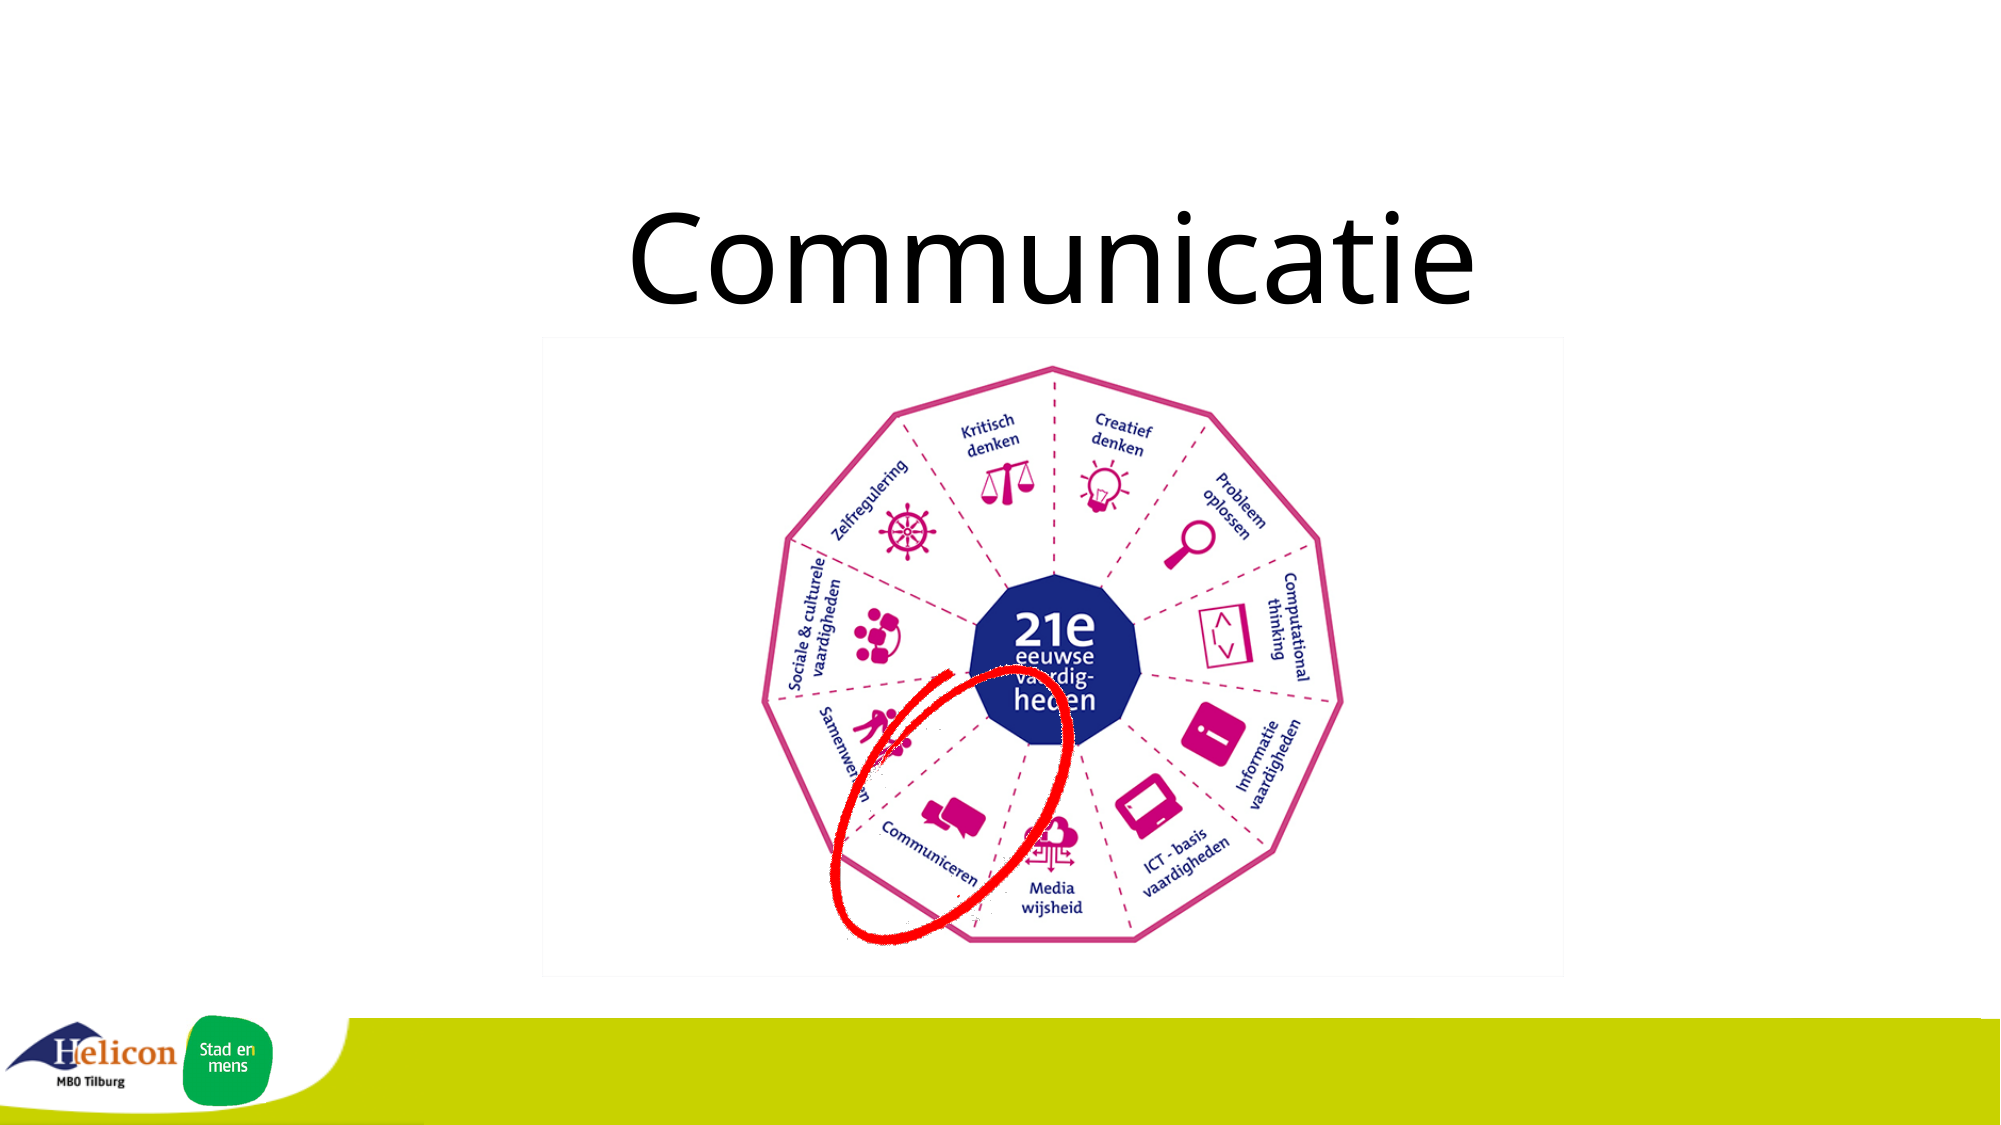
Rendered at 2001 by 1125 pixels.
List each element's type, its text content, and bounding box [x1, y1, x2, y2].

title Communicatie [414, 96, 1691, 339]
picture [0, 1013, 424, 1125]
picture [542, 337, 1564, 1059]
